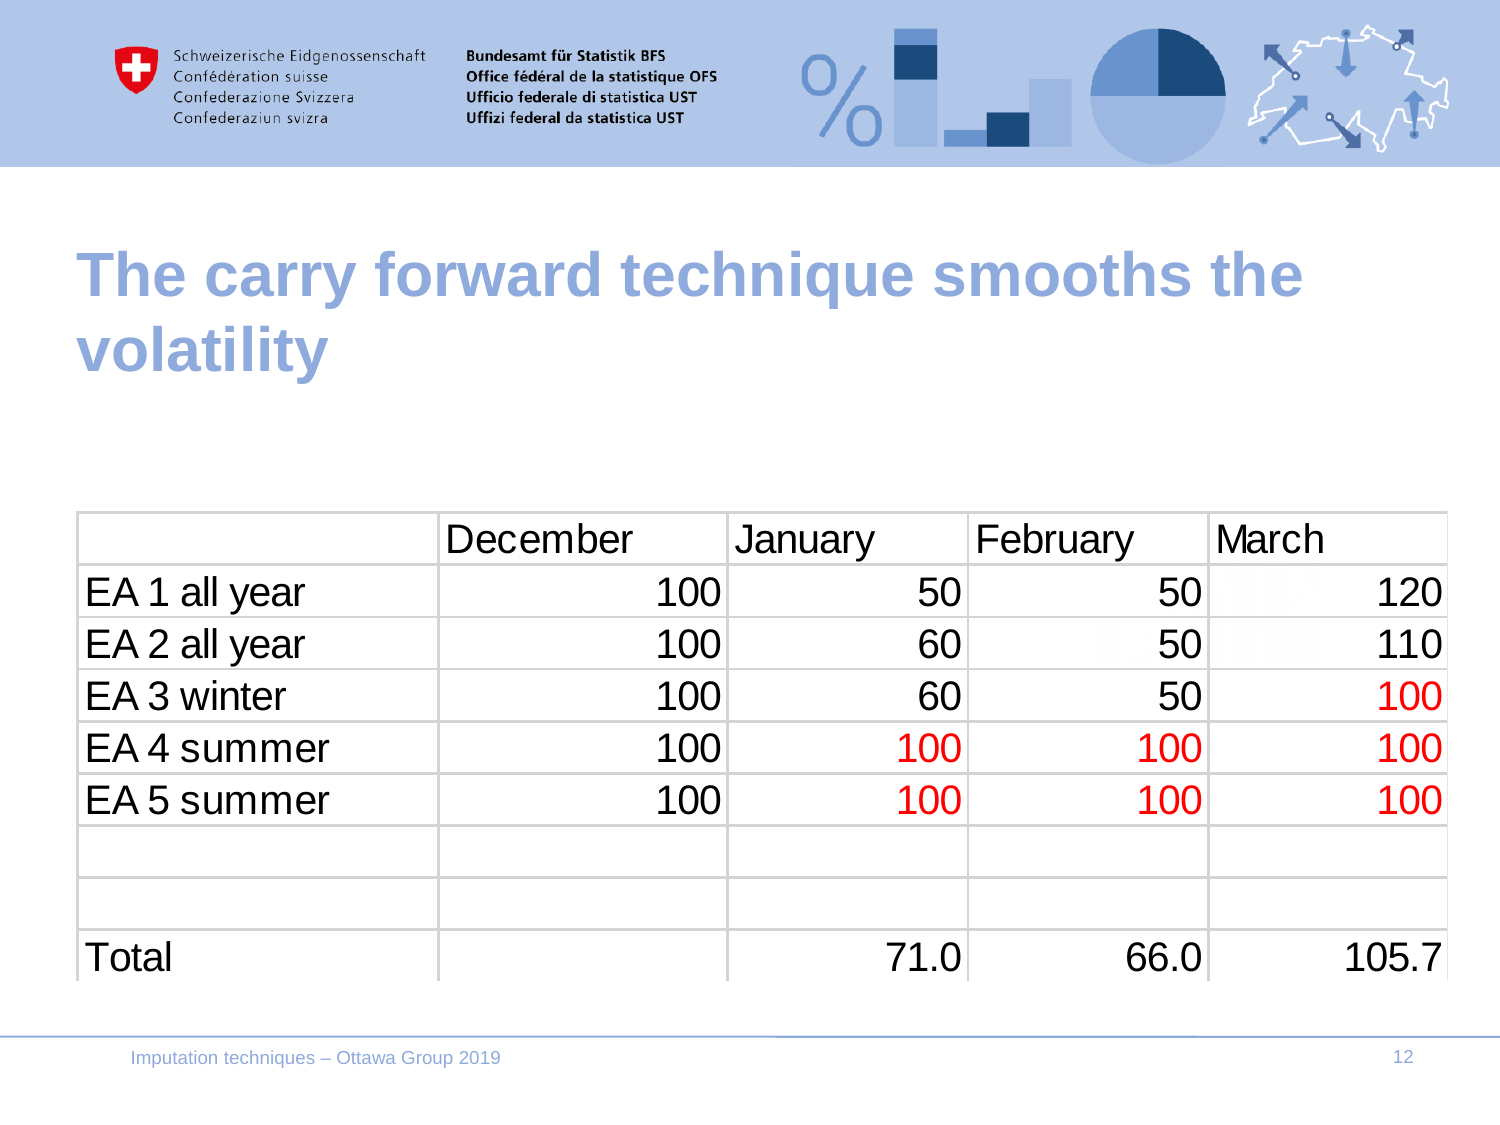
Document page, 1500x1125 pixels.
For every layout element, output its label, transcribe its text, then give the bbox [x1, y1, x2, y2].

picture [0, 0, 1500, 167]
picture [76, 511, 1451, 984]
title The carry forward technique smooths the volatility [76, 233, 1414, 386]
